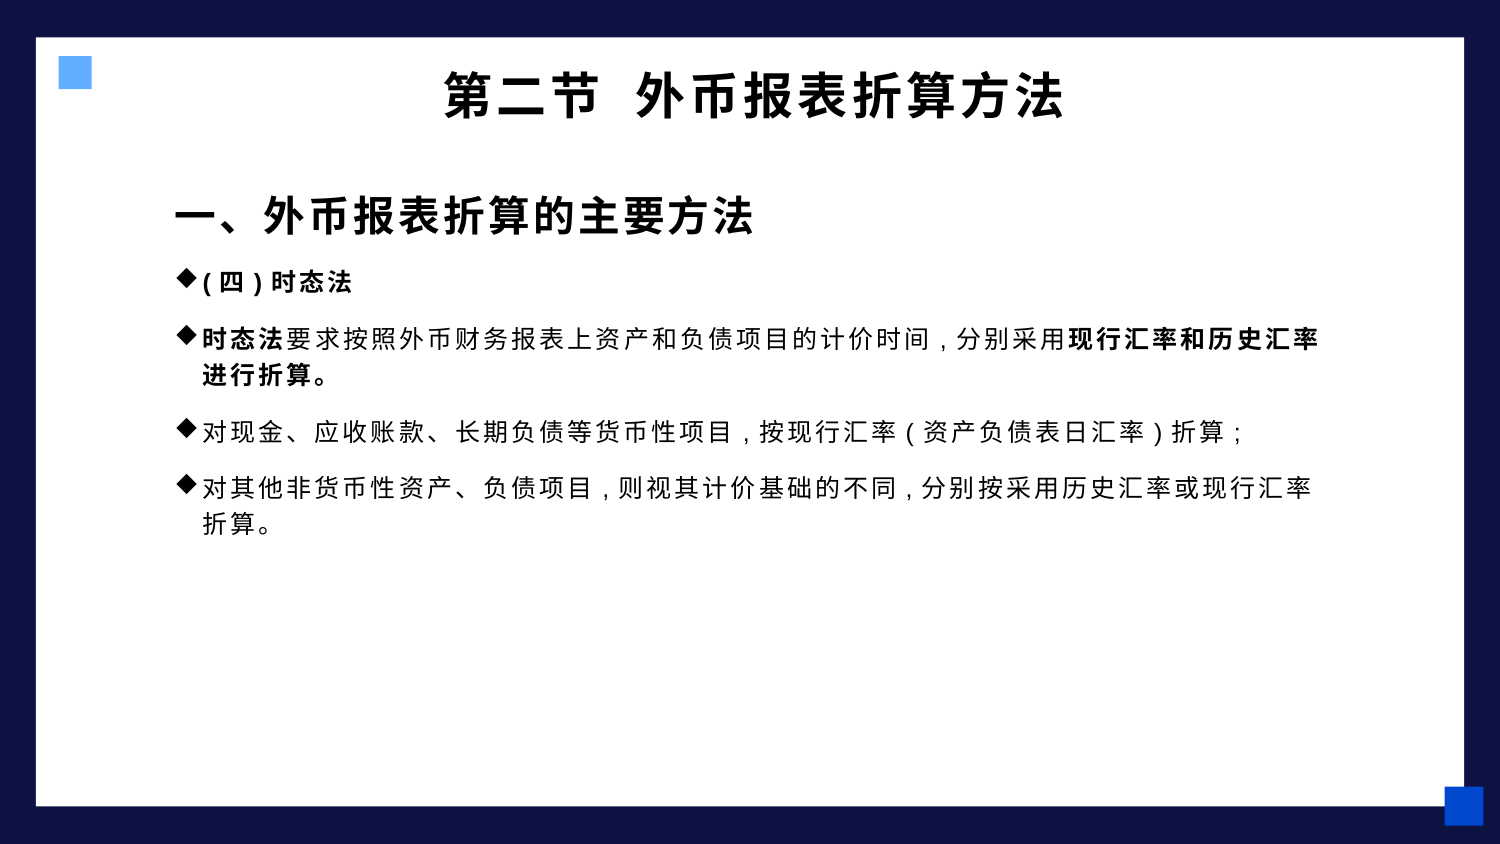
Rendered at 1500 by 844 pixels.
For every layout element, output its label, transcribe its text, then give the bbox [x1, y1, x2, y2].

title 第二节 外币报表折算方法 [159, 43, 1344, 133]
list 一、外币报表折算的主要方法 (四)时态法 时态法要求按照外币财务报表上资产和负债项目的计价时间,分别采用现行汇率和历史汇率进行折算。 对现金、应收账款、长期负债等货币性项目,按现行汇率(资产负债表日汇率)折算; 对其他非货币性资产、负债项目,则视其计价基础的不同,分别按采用历史汇率或现行汇率折算。 [157, 179, 1343, 604]
